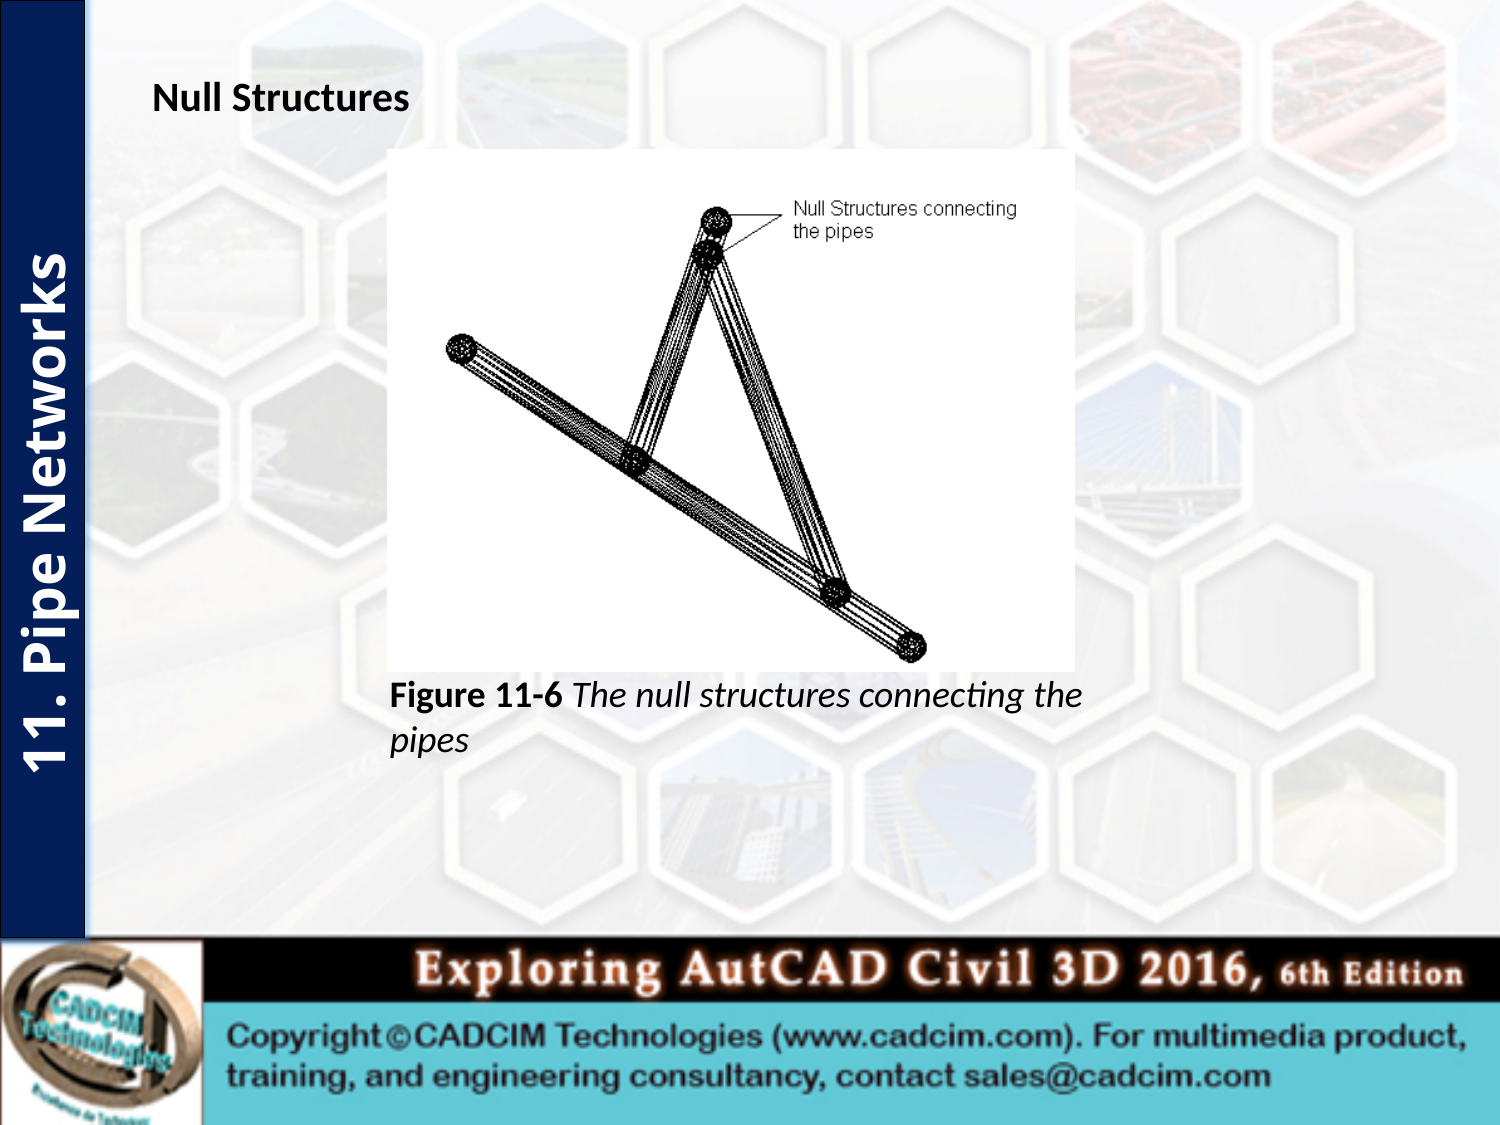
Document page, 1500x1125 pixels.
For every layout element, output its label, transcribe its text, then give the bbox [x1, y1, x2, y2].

text_box Figure 11-6 The null structures connecting the pipes [374, 662, 1125, 768]
text_box Null Structures [137, 62, 888, 128]
picture [0, 0, 1500, 1125]
